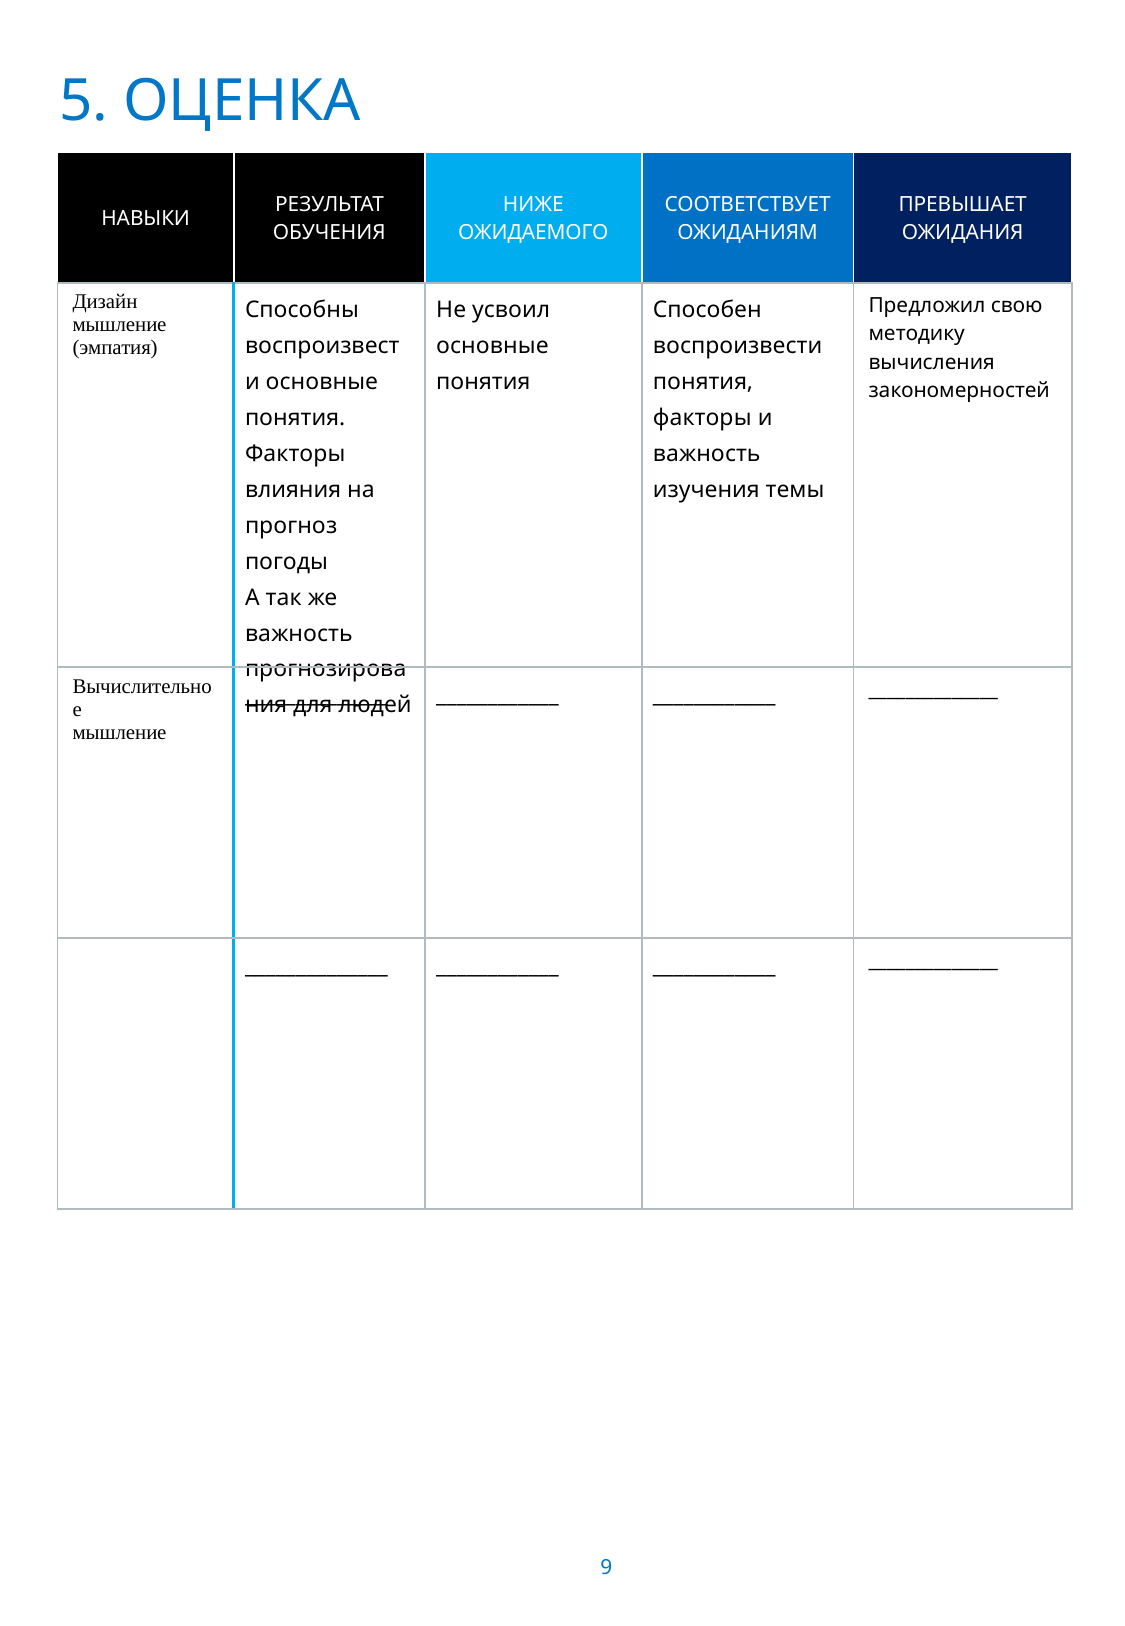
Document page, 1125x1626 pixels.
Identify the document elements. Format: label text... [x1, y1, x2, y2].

table_header СООТВЕТСТВУЕТ ОЖИДАНИЯМ [643, 153, 853, 282]
table_cell ______________ [235, 668, 424, 937]
table_cell Предложил свою методику вычисления закономерностей [854, 284, 1071, 666]
table_cell ____________ [426, 668, 641, 937]
table_cell ______________ [235, 939, 424, 1208]
table_cell ______________ [854, 939, 1071, 1208]
text_box 9 [495, 1546, 627, 1590]
text_box 5. ОЦЕНКА [57, 60, 849, 132]
table_cell ____________ [426, 939, 641, 1208]
table_cell [58, 939, 232, 1208]
table_cell ____________ [643, 939, 853, 1208]
table_header РЕЗУЛЬТАТ ОБУЧЕНИЯ [235, 153, 424, 282]
table_cell Вычислительное мышление [58, 668, 232, 937]
table_cell ____________ [643, 668, 853, 937]
table_header НИЖЕ ОЖИДАЕМОГО [426, 153, 641, 282]
table_cell ______________ [854, 668, 1071, 937]
table_header ПРЕВЫШАЕТ ОЖИДАНИЯ [854, 153, 1071, 282]
table_cell Не усвоил основные понятия [426, 284, 641, 666]
table_cell Способны воспроизвести основные понятия. Факторы влияния на прогноз погоды А так же важность прогнозирования для людей [235, 284, 424, 666]
table_header НАВЫКИ [58, 153, 233, 282]
table_cell Дизайн мышление (эмпатия) [58, 284, 232, 666]
table_cell Способен воспроизвести понятия, факторы и важность изучения темы [643, 284, 853, 666]
